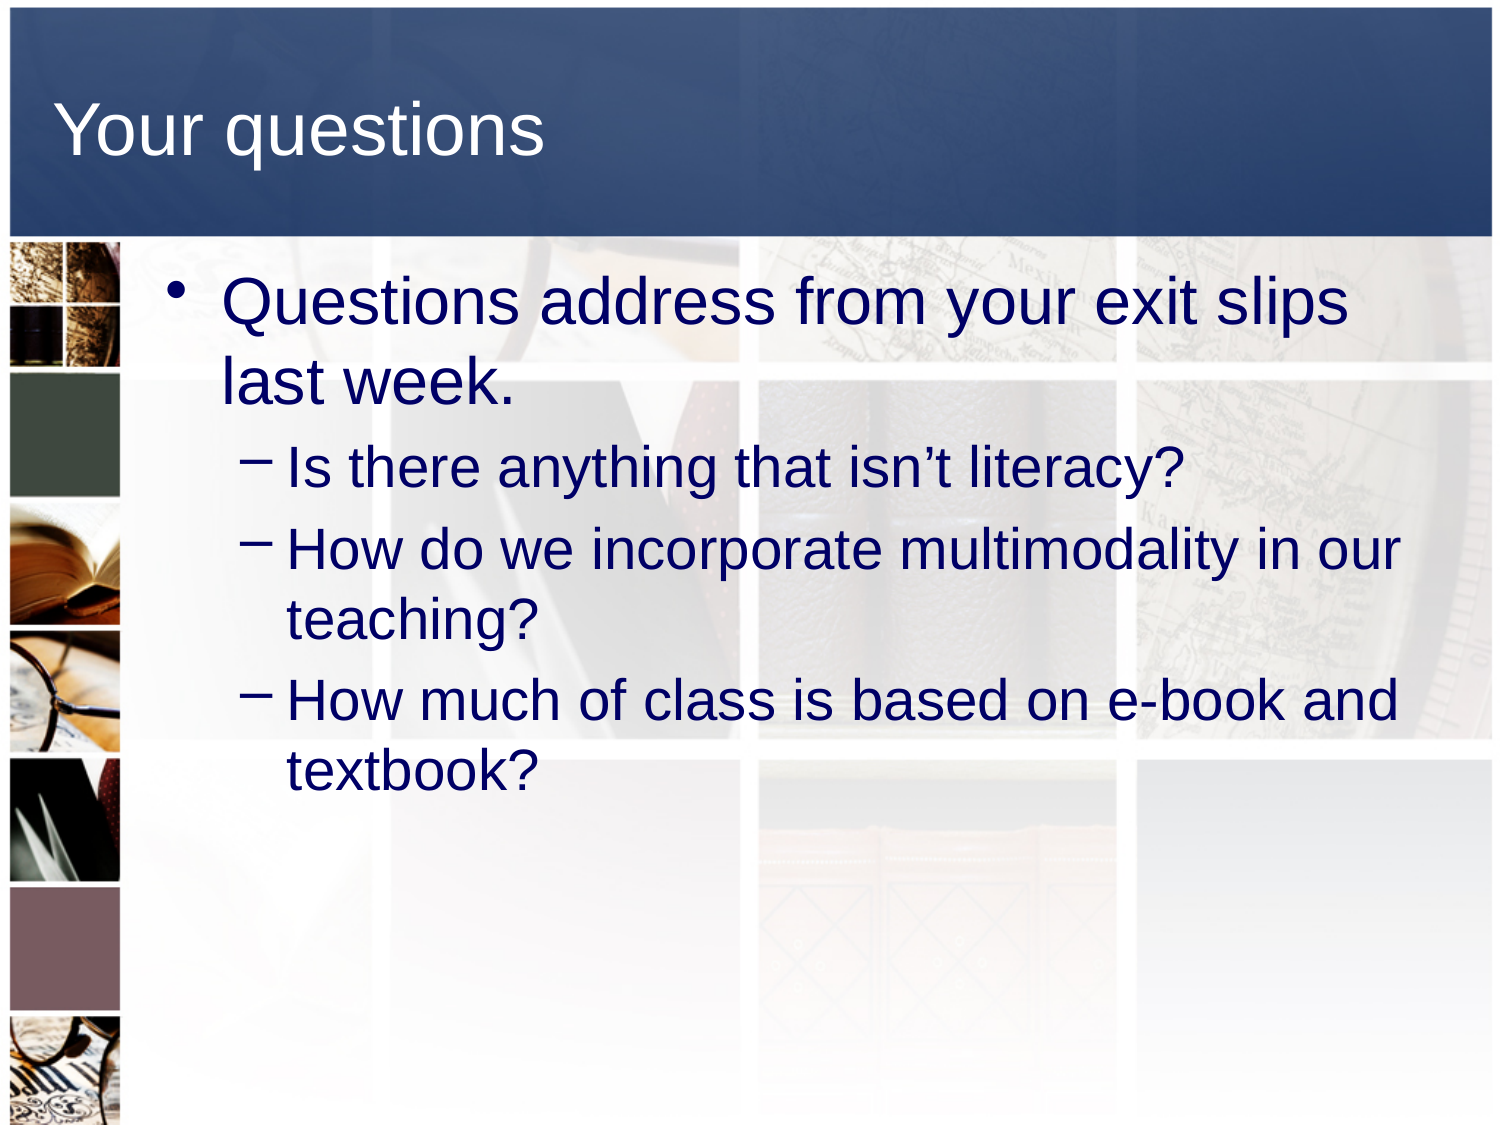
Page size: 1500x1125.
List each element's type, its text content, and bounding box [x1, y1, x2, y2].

list Questions address from your exit slips last week. Is there anything that isn’t literacy? How do we incorporate multimodality in our teaching? How much of class is based on e-book and textbook? [149, 249, 1476, 1026]
picture [0, 0, 1500, 1125]
title Your questions [37, 62, 1476, 188]
